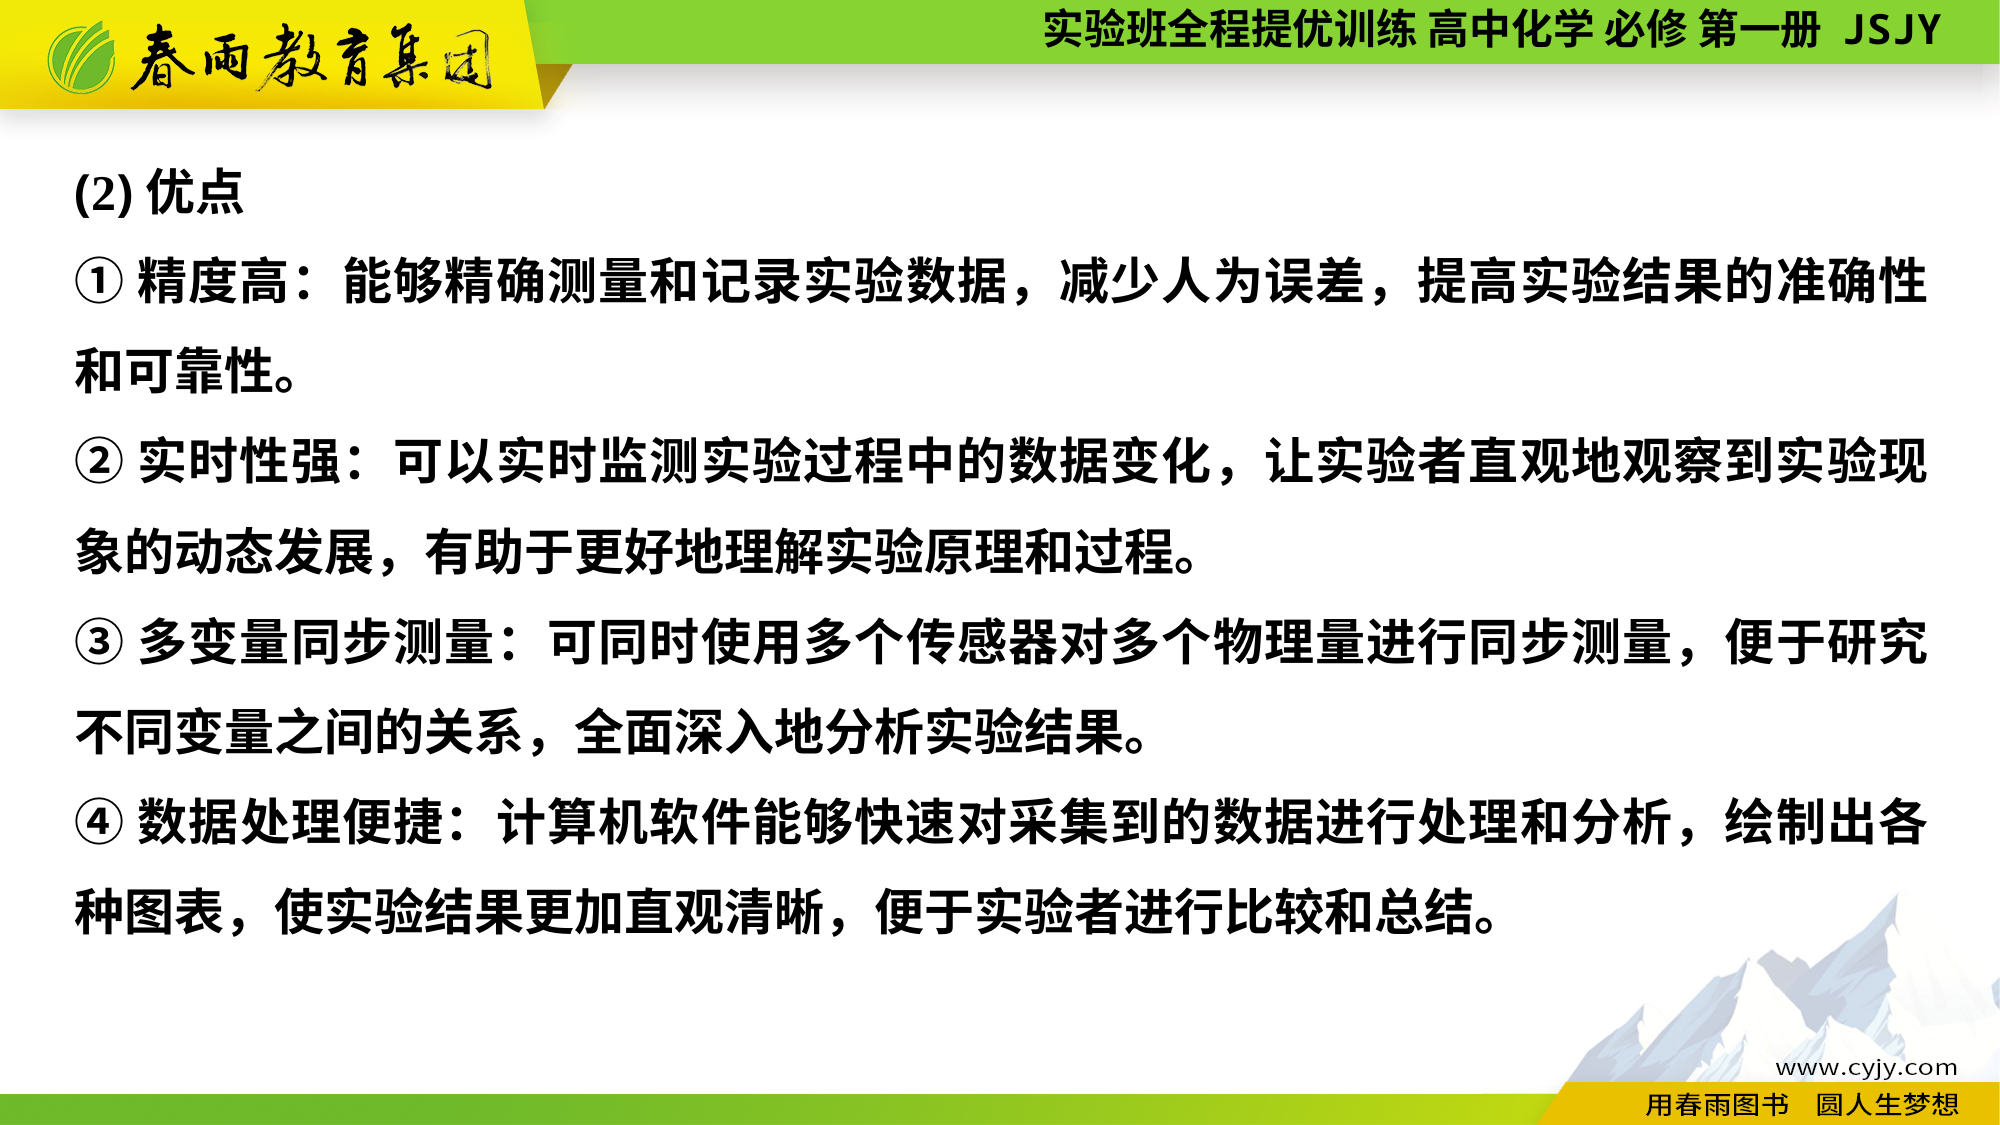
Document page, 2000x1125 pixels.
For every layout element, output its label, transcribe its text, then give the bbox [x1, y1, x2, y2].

list (2)优点 ①精度高：能够精确测量和记录实验数据，减少人为误差，提高实验结果的准确性和可靠性。 ②实时性强：可以实时监测实验过程中的数据变化，让实验者直观地观察到实验现象的动态发展，有助于更好地理解实验原理和过程。 ③多变量同步测量：可同时使用多个传感器对多个物理量进行同步测量，便于研究不同变量之间的关系，全面深入地分析实验结果。 ④数据处理便捷：计算机软件能够快速对采集到的数据进行处理和分析，绘制出各种图表，使实验结果更加直观清晰，便于实验者进行比较和总结。 [59, 122, 1944, 956]
picture [0, 0, 2000, 1125]
